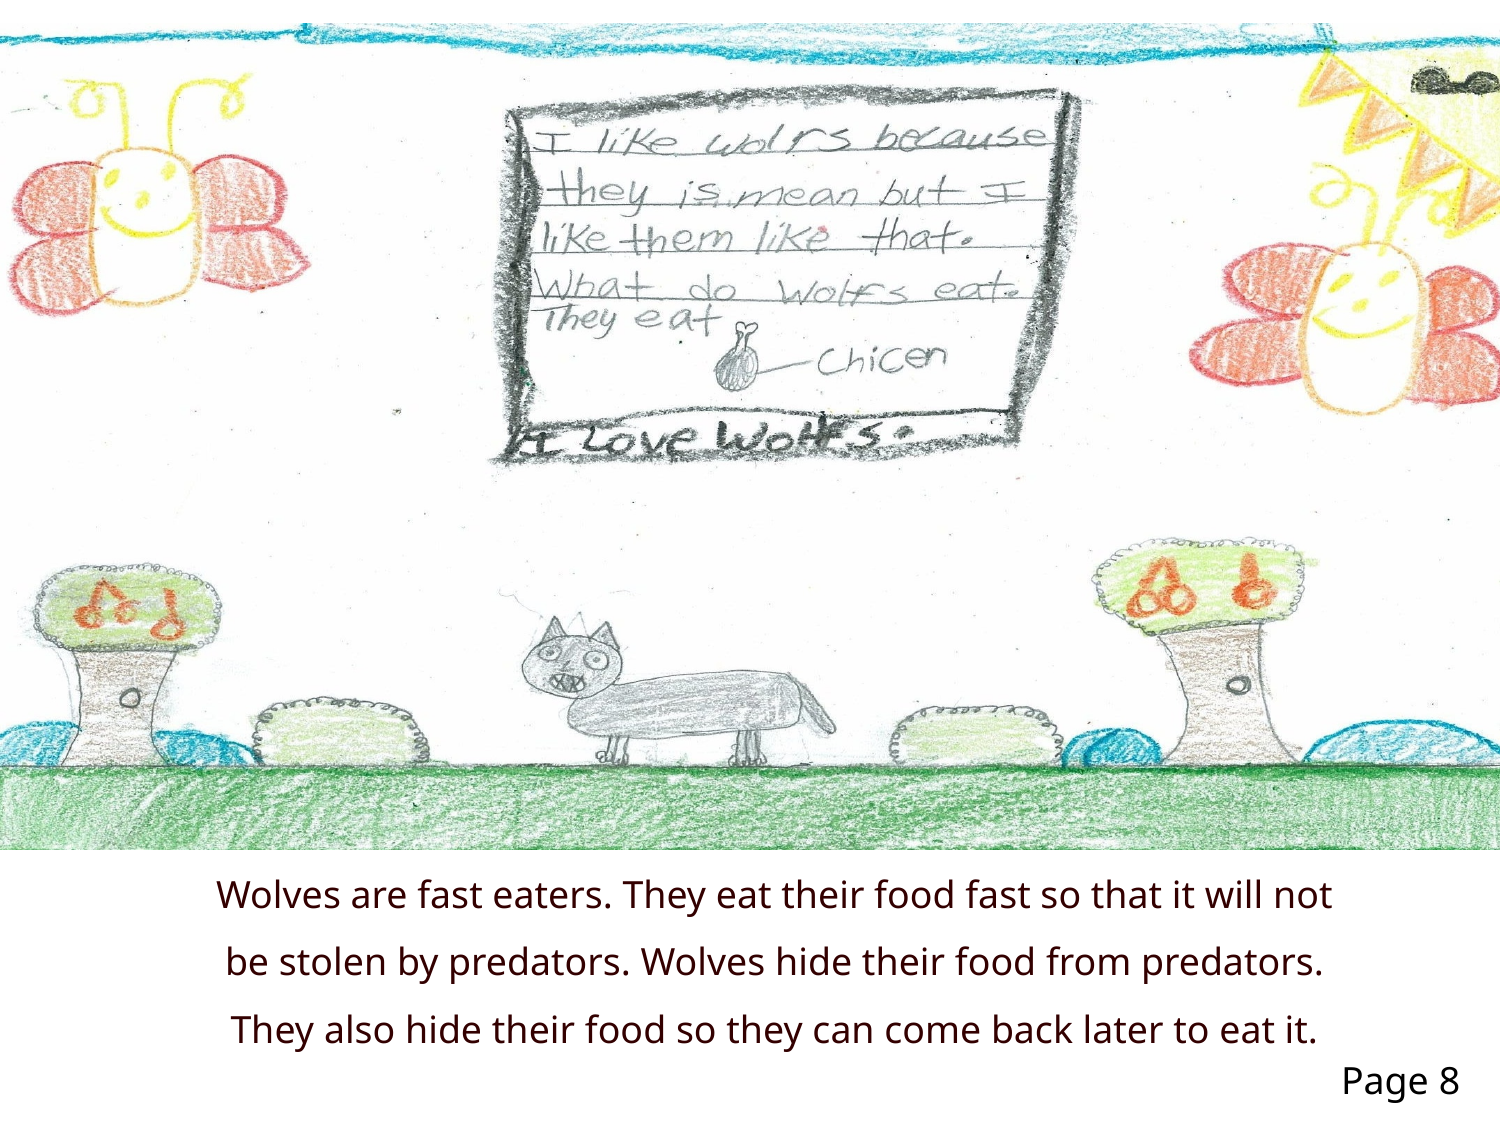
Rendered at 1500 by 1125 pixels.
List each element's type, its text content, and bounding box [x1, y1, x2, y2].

picture [0, 22, 1500, 851]
text_box Wolves are fast eaters. They eat their food fast so that it will not be stolen by predators. Wolves hide their food from predators. They also hide their food so they can come back later to eat it. [174, 860, 1375, 1059]
